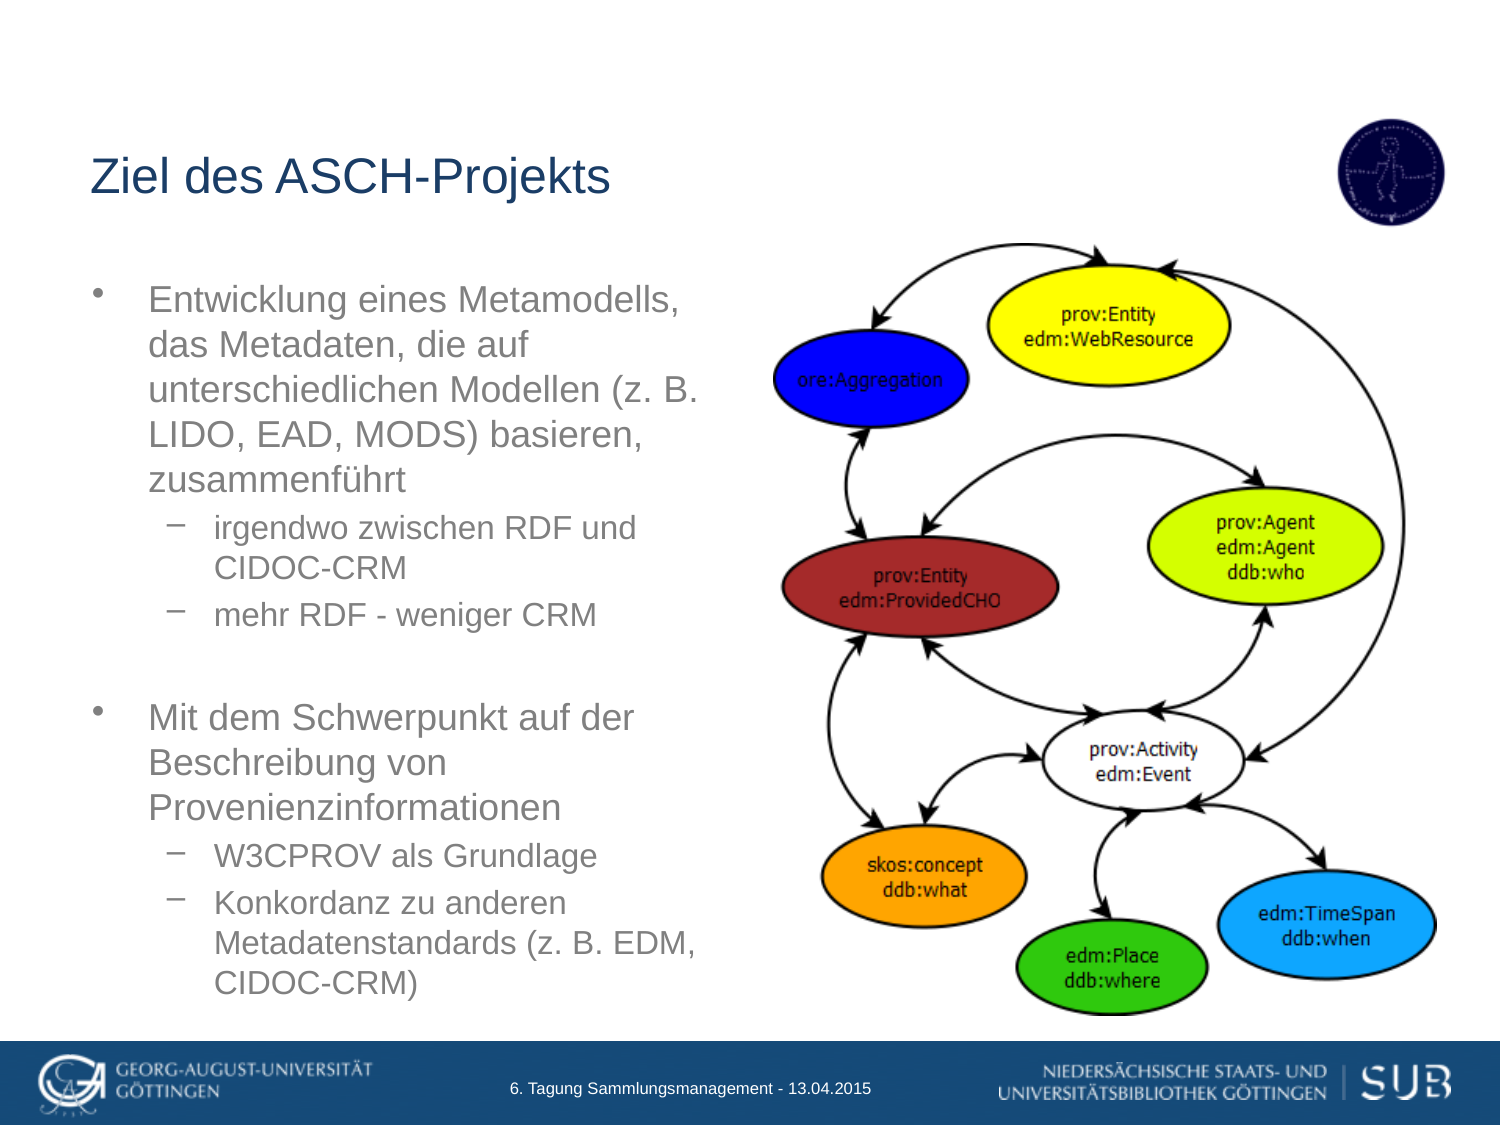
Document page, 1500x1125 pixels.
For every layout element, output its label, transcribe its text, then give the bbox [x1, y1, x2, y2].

list Entwicklung eines Metamodells, das Metadaten, die auf unterschiedlichen Modellen (z. B. LIDO, EAD, MODS) basieren, zusammenführt irgendwo zwischen RDF und CIDOC-CRM mehr RDF - weniger CRM Mit dem Schwerpunkt auf der Beschreibung von Provenienzinformationen W3CPROV als Grundlage Konkordanz zu anderen Metadatenstandards (z. B. EDM, CIDOC-CRM) [76, 266, 751, 1010]
picture [773, 243, 1437, 1016]
footer 6. Tagung Sammlungsmanagement - 13.04.2015 [395, 1050, 987, 1110]
picture [1332, 113, 1451, 232]
title Ziel des ASCH-Projekts [74, 125, 1426, 221]
picture [0, 1041, 1500, 1125]
